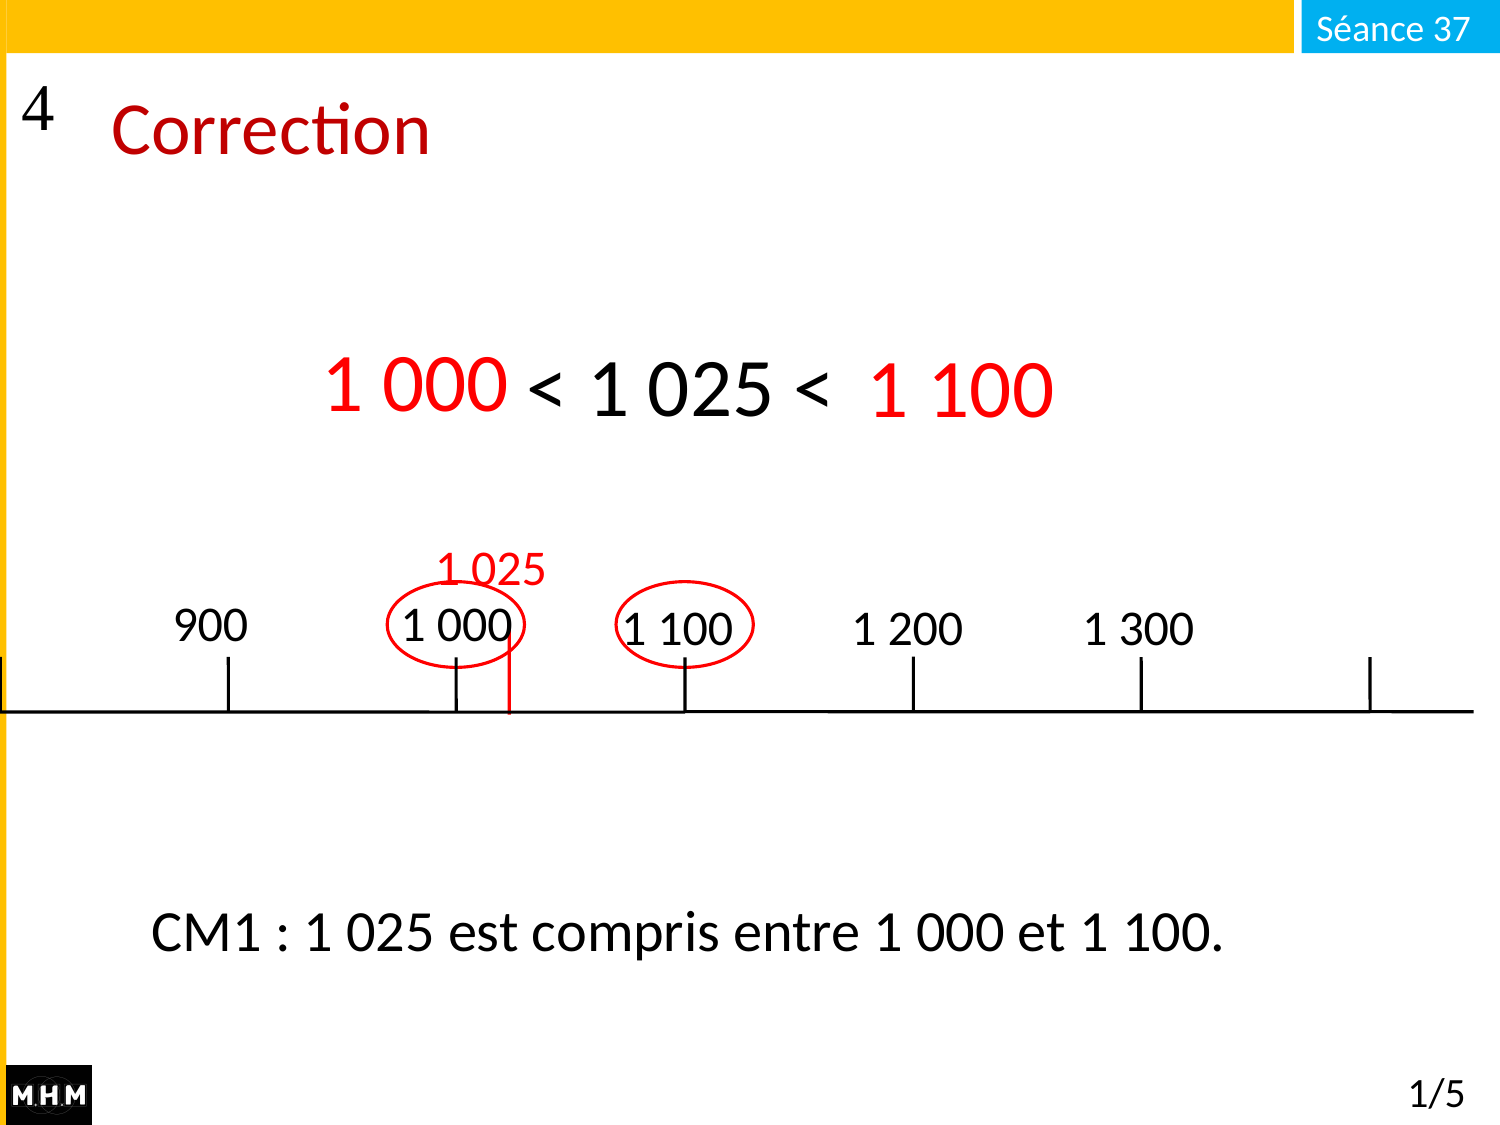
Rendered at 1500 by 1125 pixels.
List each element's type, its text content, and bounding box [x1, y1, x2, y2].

text_box 1 000 [306, 321, 525, 436]
title Correction [96, 60, 1391, 200]
picture [6, 1065, 92, 1125]
text_box CM1 : 1 025 est compris entre 1 000 et 1 100. [136, 885, 1283, 971]
text_box … < 1 025 < … [435, 326, 852, 441]
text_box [0, 583, 1474, 713]
text_box 1 100 [852, 326, 1080, 442]
list 1/5 [1373, 1064, 1500, 1125]
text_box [419, 528, 599, 582]
